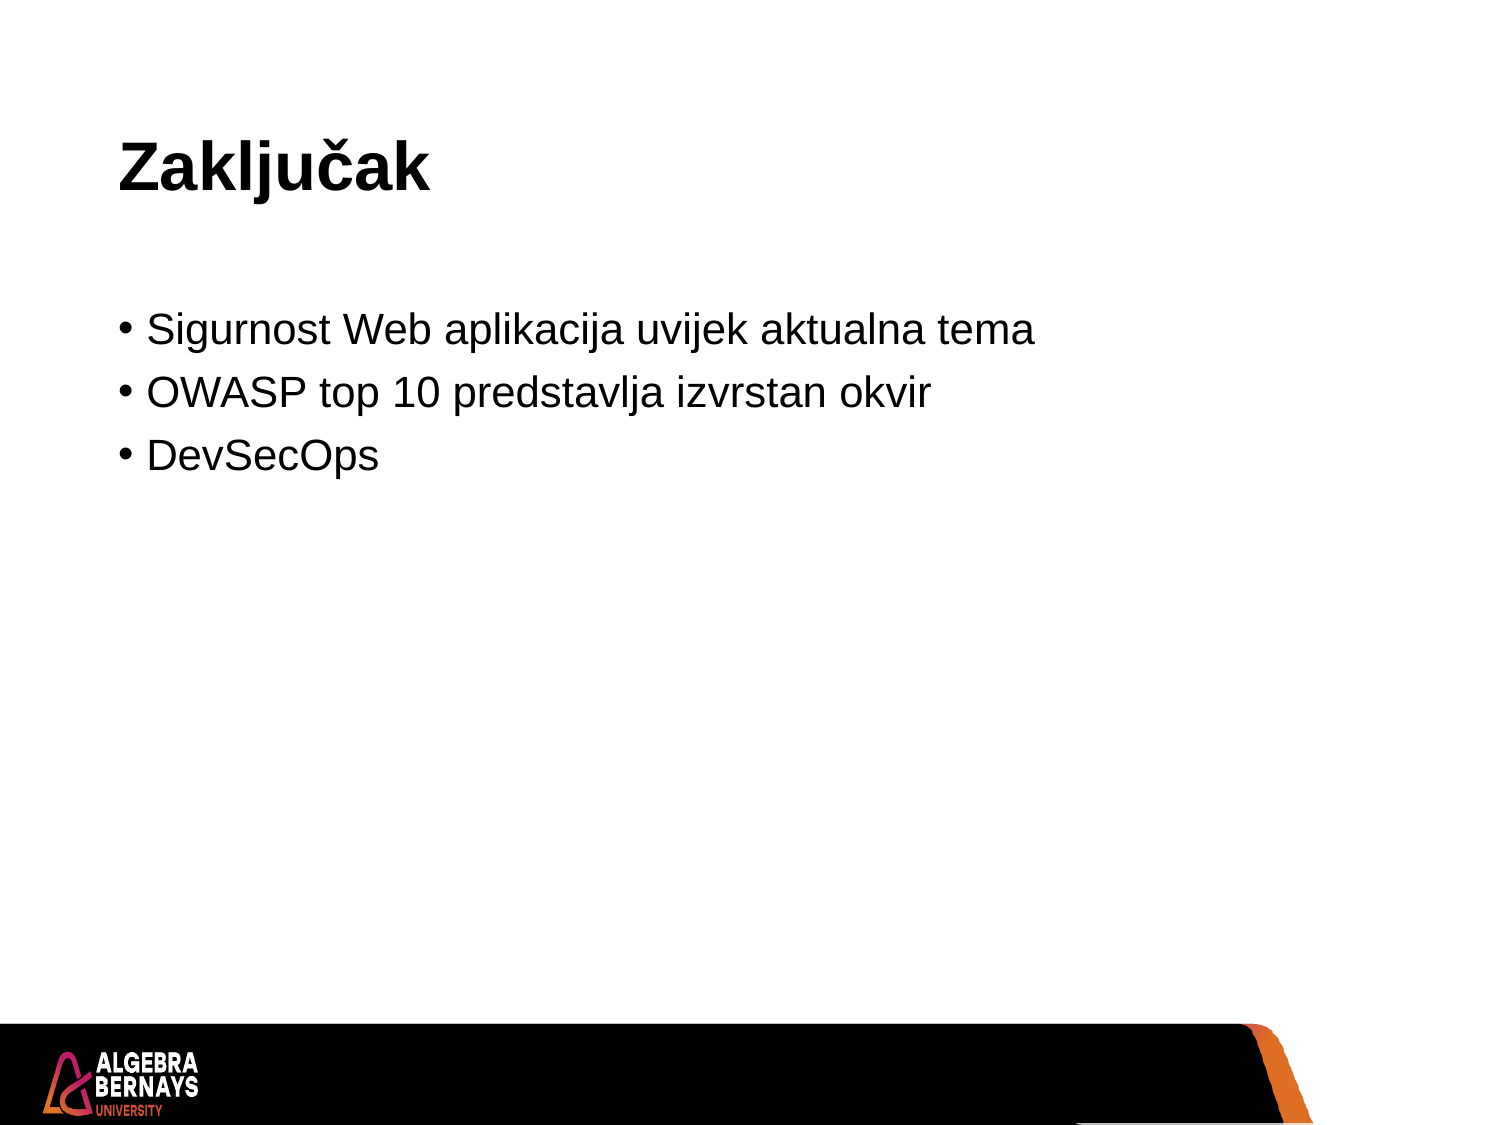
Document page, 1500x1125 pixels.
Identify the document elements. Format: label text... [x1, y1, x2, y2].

list Sigurnost Web aplikacija uvijek aktualna tema OWASP top 10 predstavlja izvrstan okvir DevSecOps [103, 299, 1397, 1014]
title Zaključak [103, 59, 1397, 278]
picture [0, 1023, 1468, 1125]
